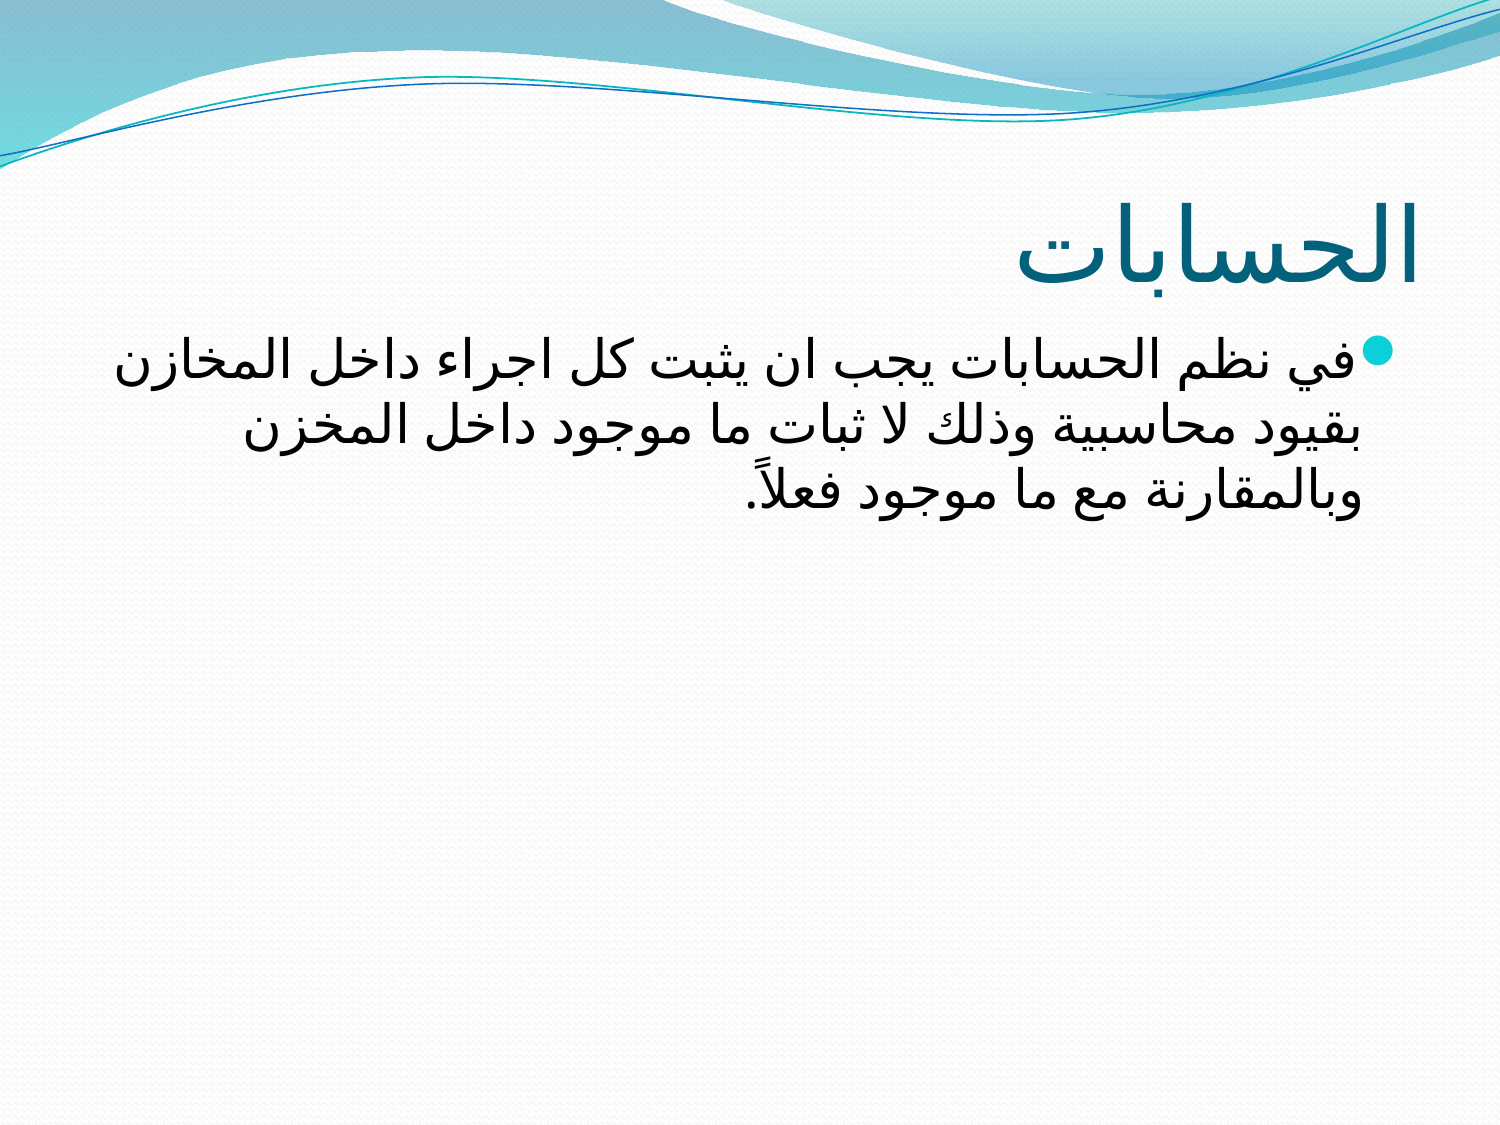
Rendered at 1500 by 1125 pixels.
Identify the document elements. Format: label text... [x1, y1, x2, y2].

title الحسابات [75, 115, 1425, 303]
list في نظم الحسابات يجب ان يثبت كل اجراء داخل المخازن بقيود محاسبية وذلك لا ثبات ما موجود داخل المخزن وبالمقارنة مع ما موجود فعلاً. [75, 317, 1425, 1038]
